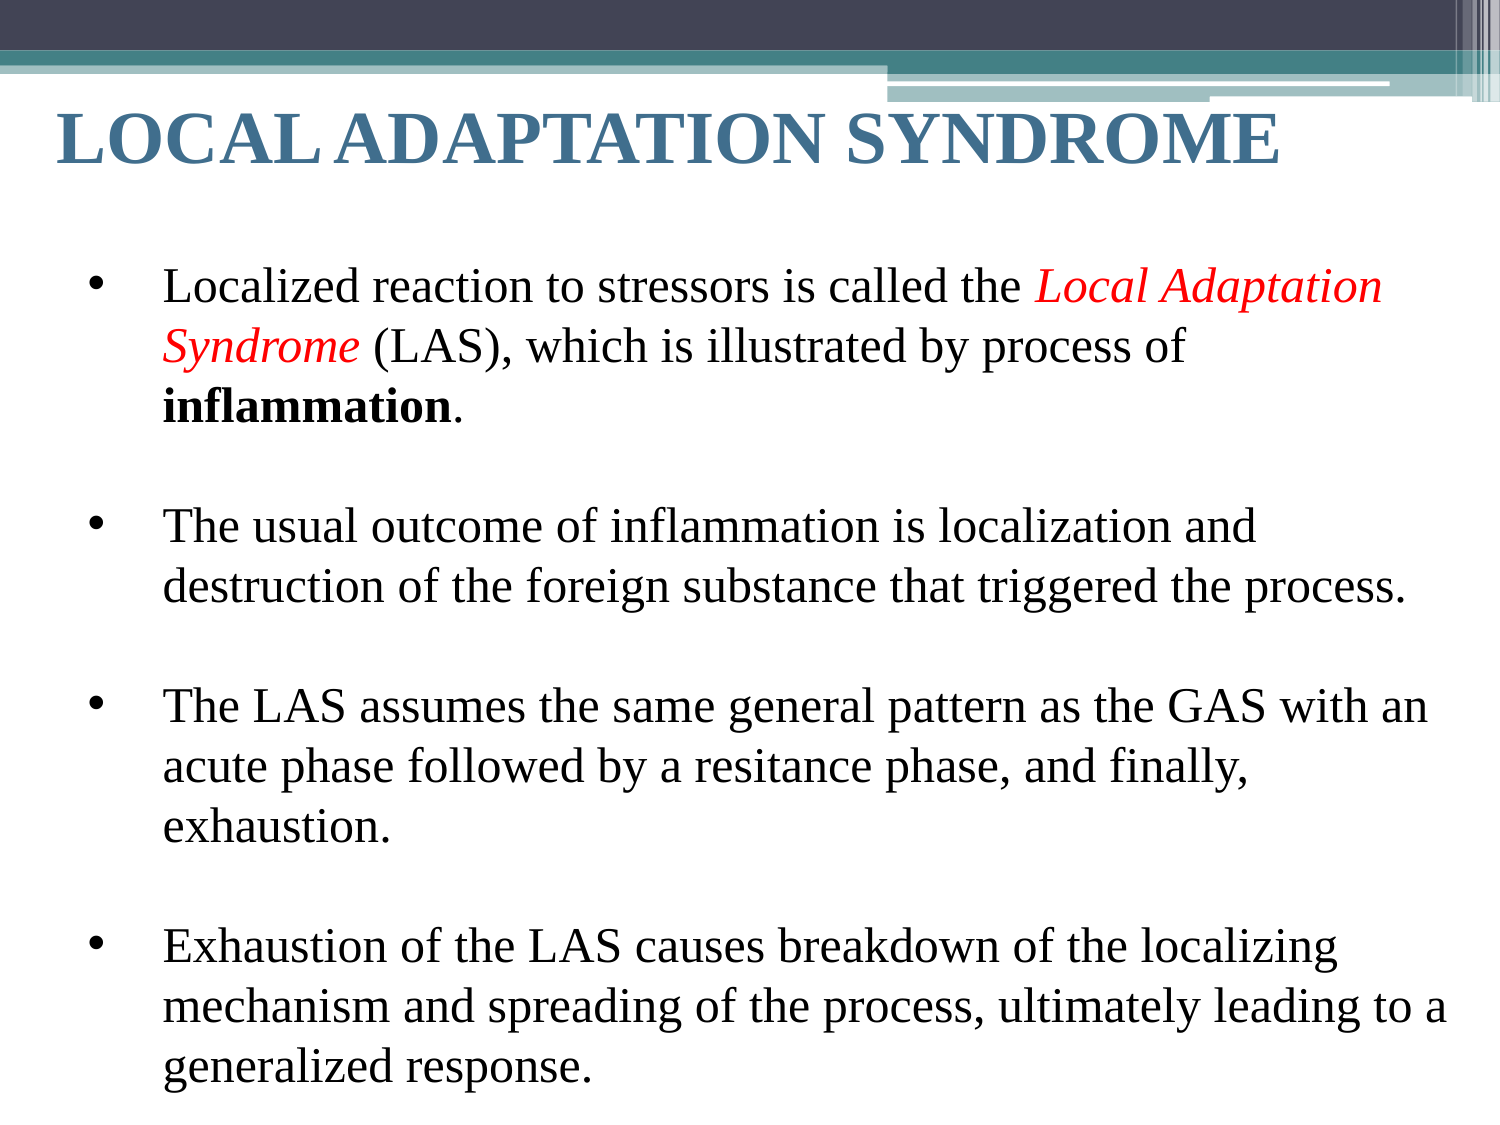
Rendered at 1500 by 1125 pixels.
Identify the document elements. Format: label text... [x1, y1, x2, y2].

title LOCAL ADAPTATION SYNDROME [56, 88, 1444, 180]
list Localized reaction to stressors is called the Local Adaptation Syndrome (LAS), which is illustrated by process of inflammation. The usual outcome of inflammation is localization and destruction of the foreign substance that triggered the process. The LAS assumes the same general pattern as the GAS with an acute phase followed by a resitance phase, and finally, exhaustion. Exhaustion of the LAS causes breakdown of the localizing mechanism and spreading of the process, ultimately leading to a generalized response. [87, 252, 1462, 1101]
